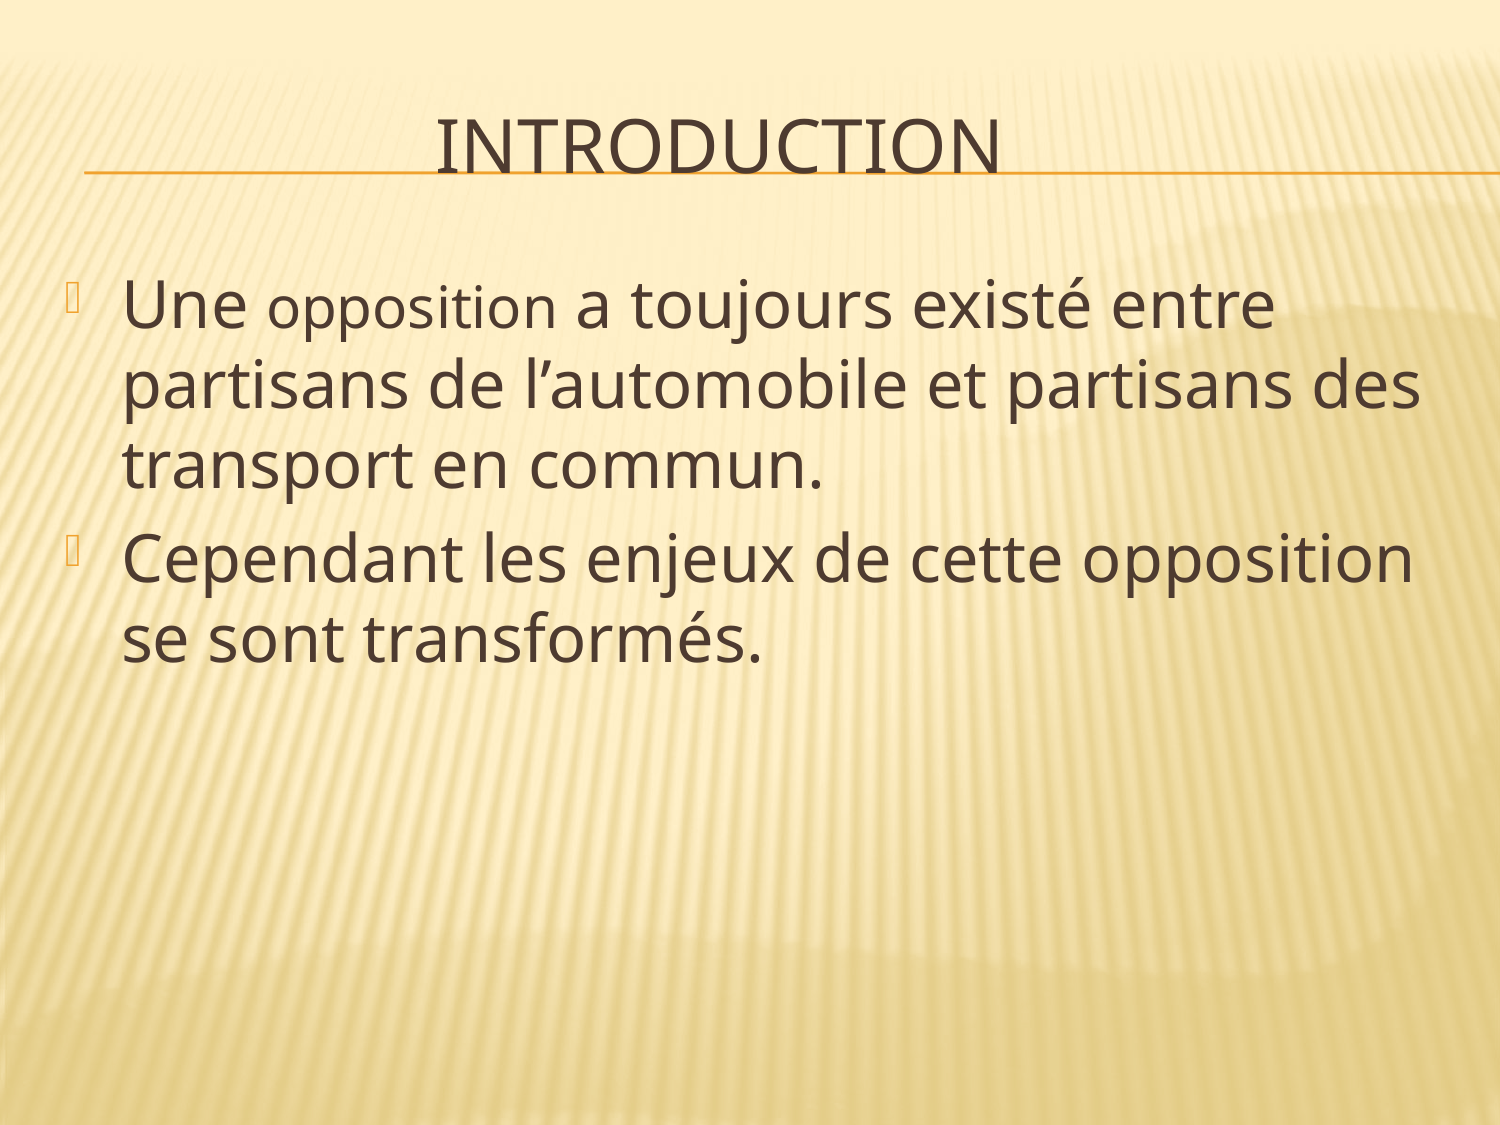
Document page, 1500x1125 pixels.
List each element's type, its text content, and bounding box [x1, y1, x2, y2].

title introduction [50, 75, 1475, 213]
list Une opposition a toujours existé entre partisans de l’automobile et partisans des transport en commun. Cependant les enjeux de cette opposition se sont transformés. [50, 254, 1475, 998]
